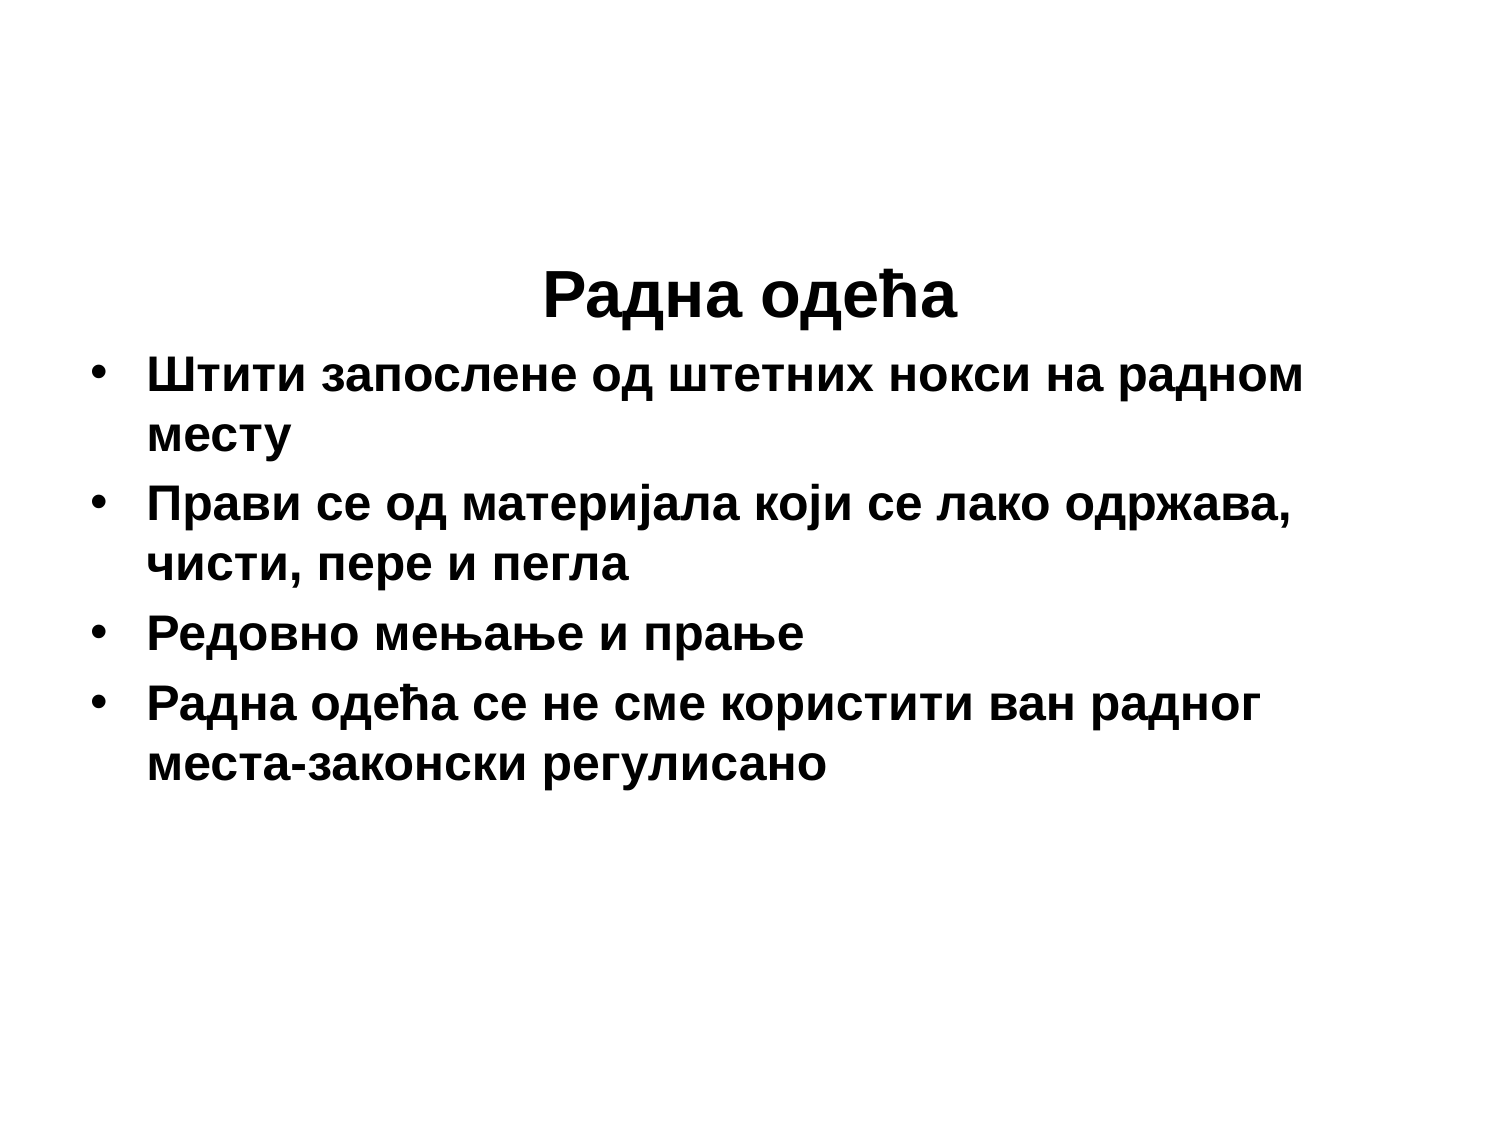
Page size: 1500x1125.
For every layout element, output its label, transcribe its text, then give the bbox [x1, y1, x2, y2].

list Радна одећа Штити запослене од штетних нокси на радном месту Прави се од материјала који се лако одржава, чисти, пере и пегла Редовно мењање и прање Радна одећа се не сме користити ван радног места-законски регулисано [74, 243, 1426, 1118]
